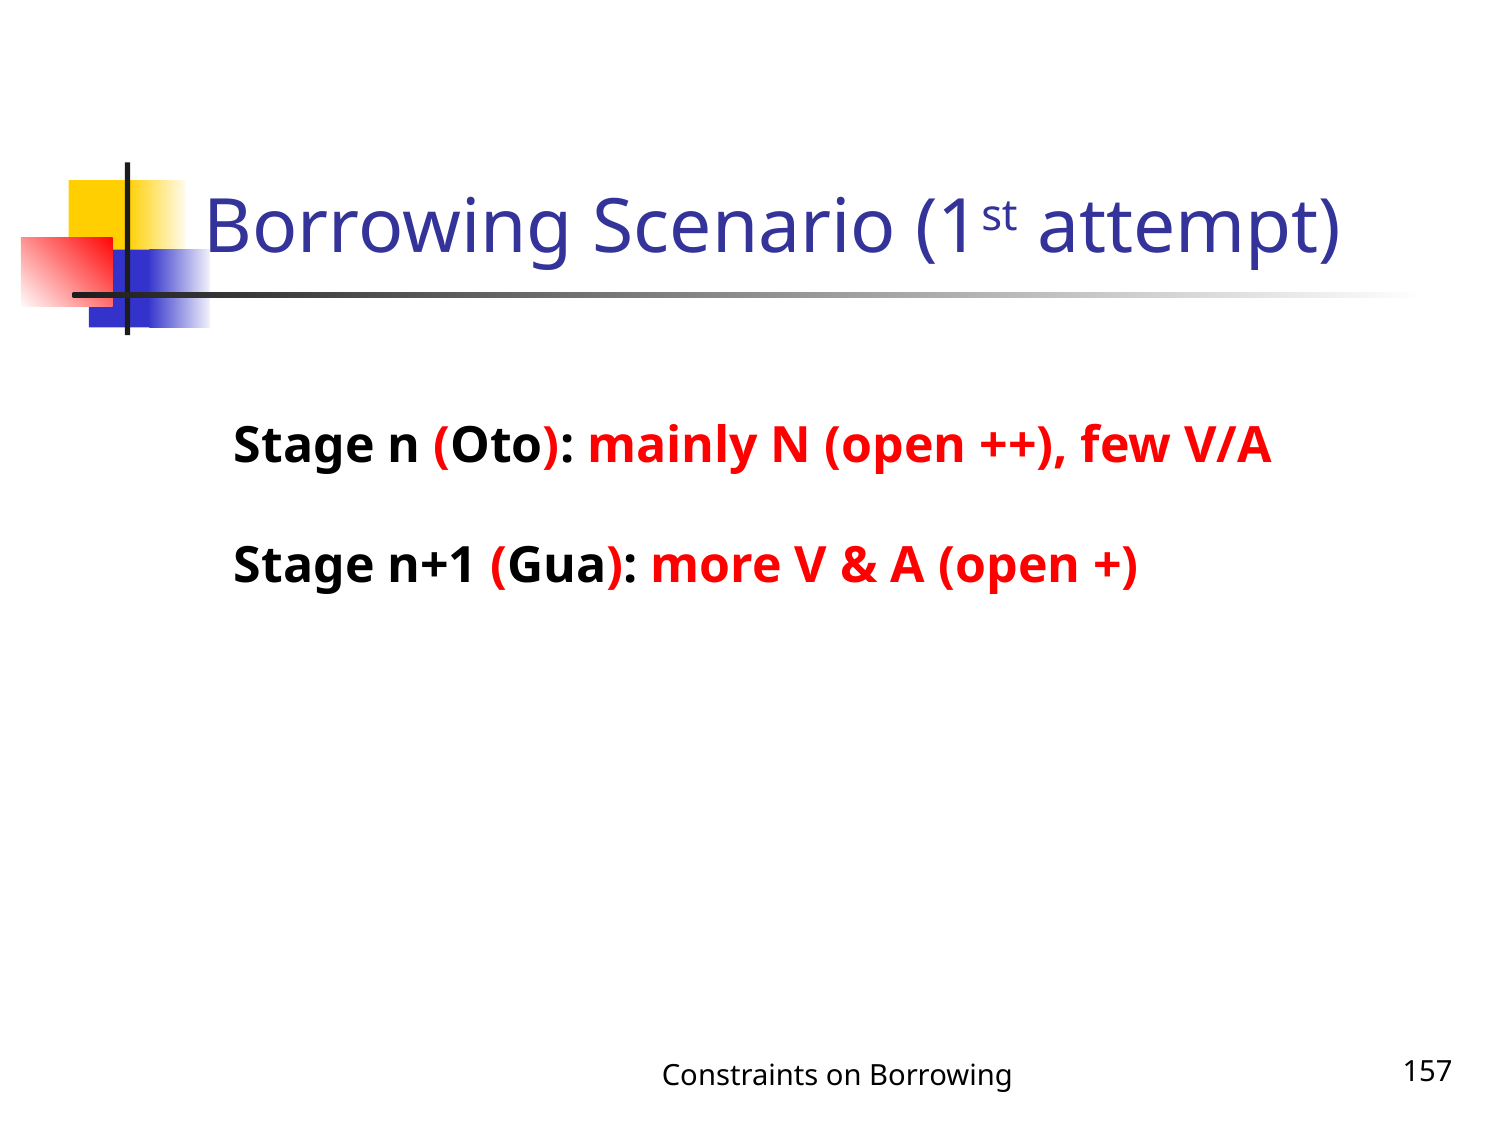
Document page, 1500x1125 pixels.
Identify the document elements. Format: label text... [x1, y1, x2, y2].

slide_number 157 [1154, 1023, 1468, 1100]
title Borrowing Scenario (1st attempt) [188, 34, 1468, 276]
footer Constraints on Borrowing [599, 1023, 1076, 1100]
text_box Stage n (Oto): mainly N (open ++), few V/A Stage n+1 (Gua): more V & A (open +) [219, 405, 1288, 601]
